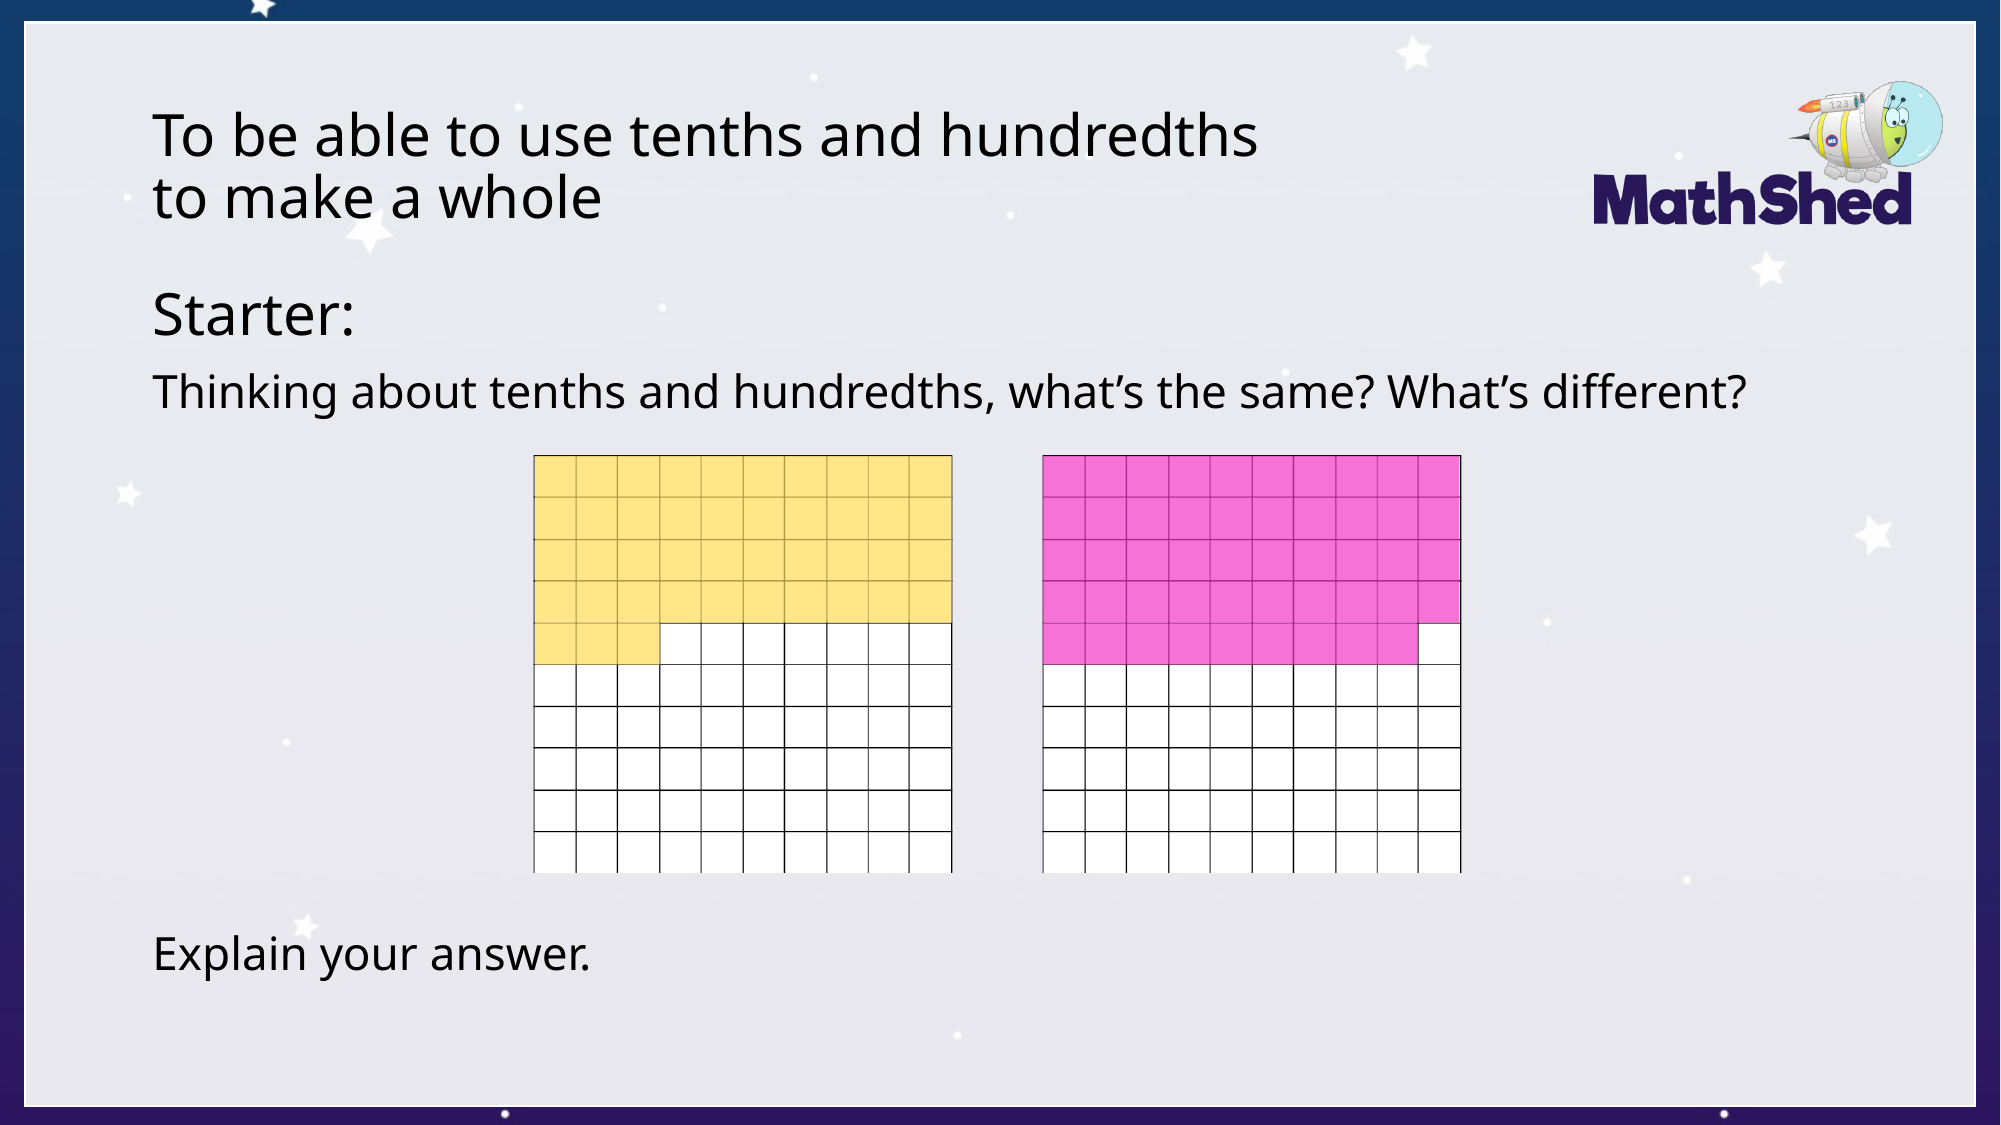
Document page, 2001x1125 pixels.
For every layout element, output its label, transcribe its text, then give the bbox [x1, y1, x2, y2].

title To be able to use tenths and hundredths to make a whole [137, 59, 1578, 277]
picture [0, 0, 2001, 1125]
list Starter: Thinking about tenths and hundredths, what’s the same? What’s different? Explain your answer. [137, 277, 1863, 992]
